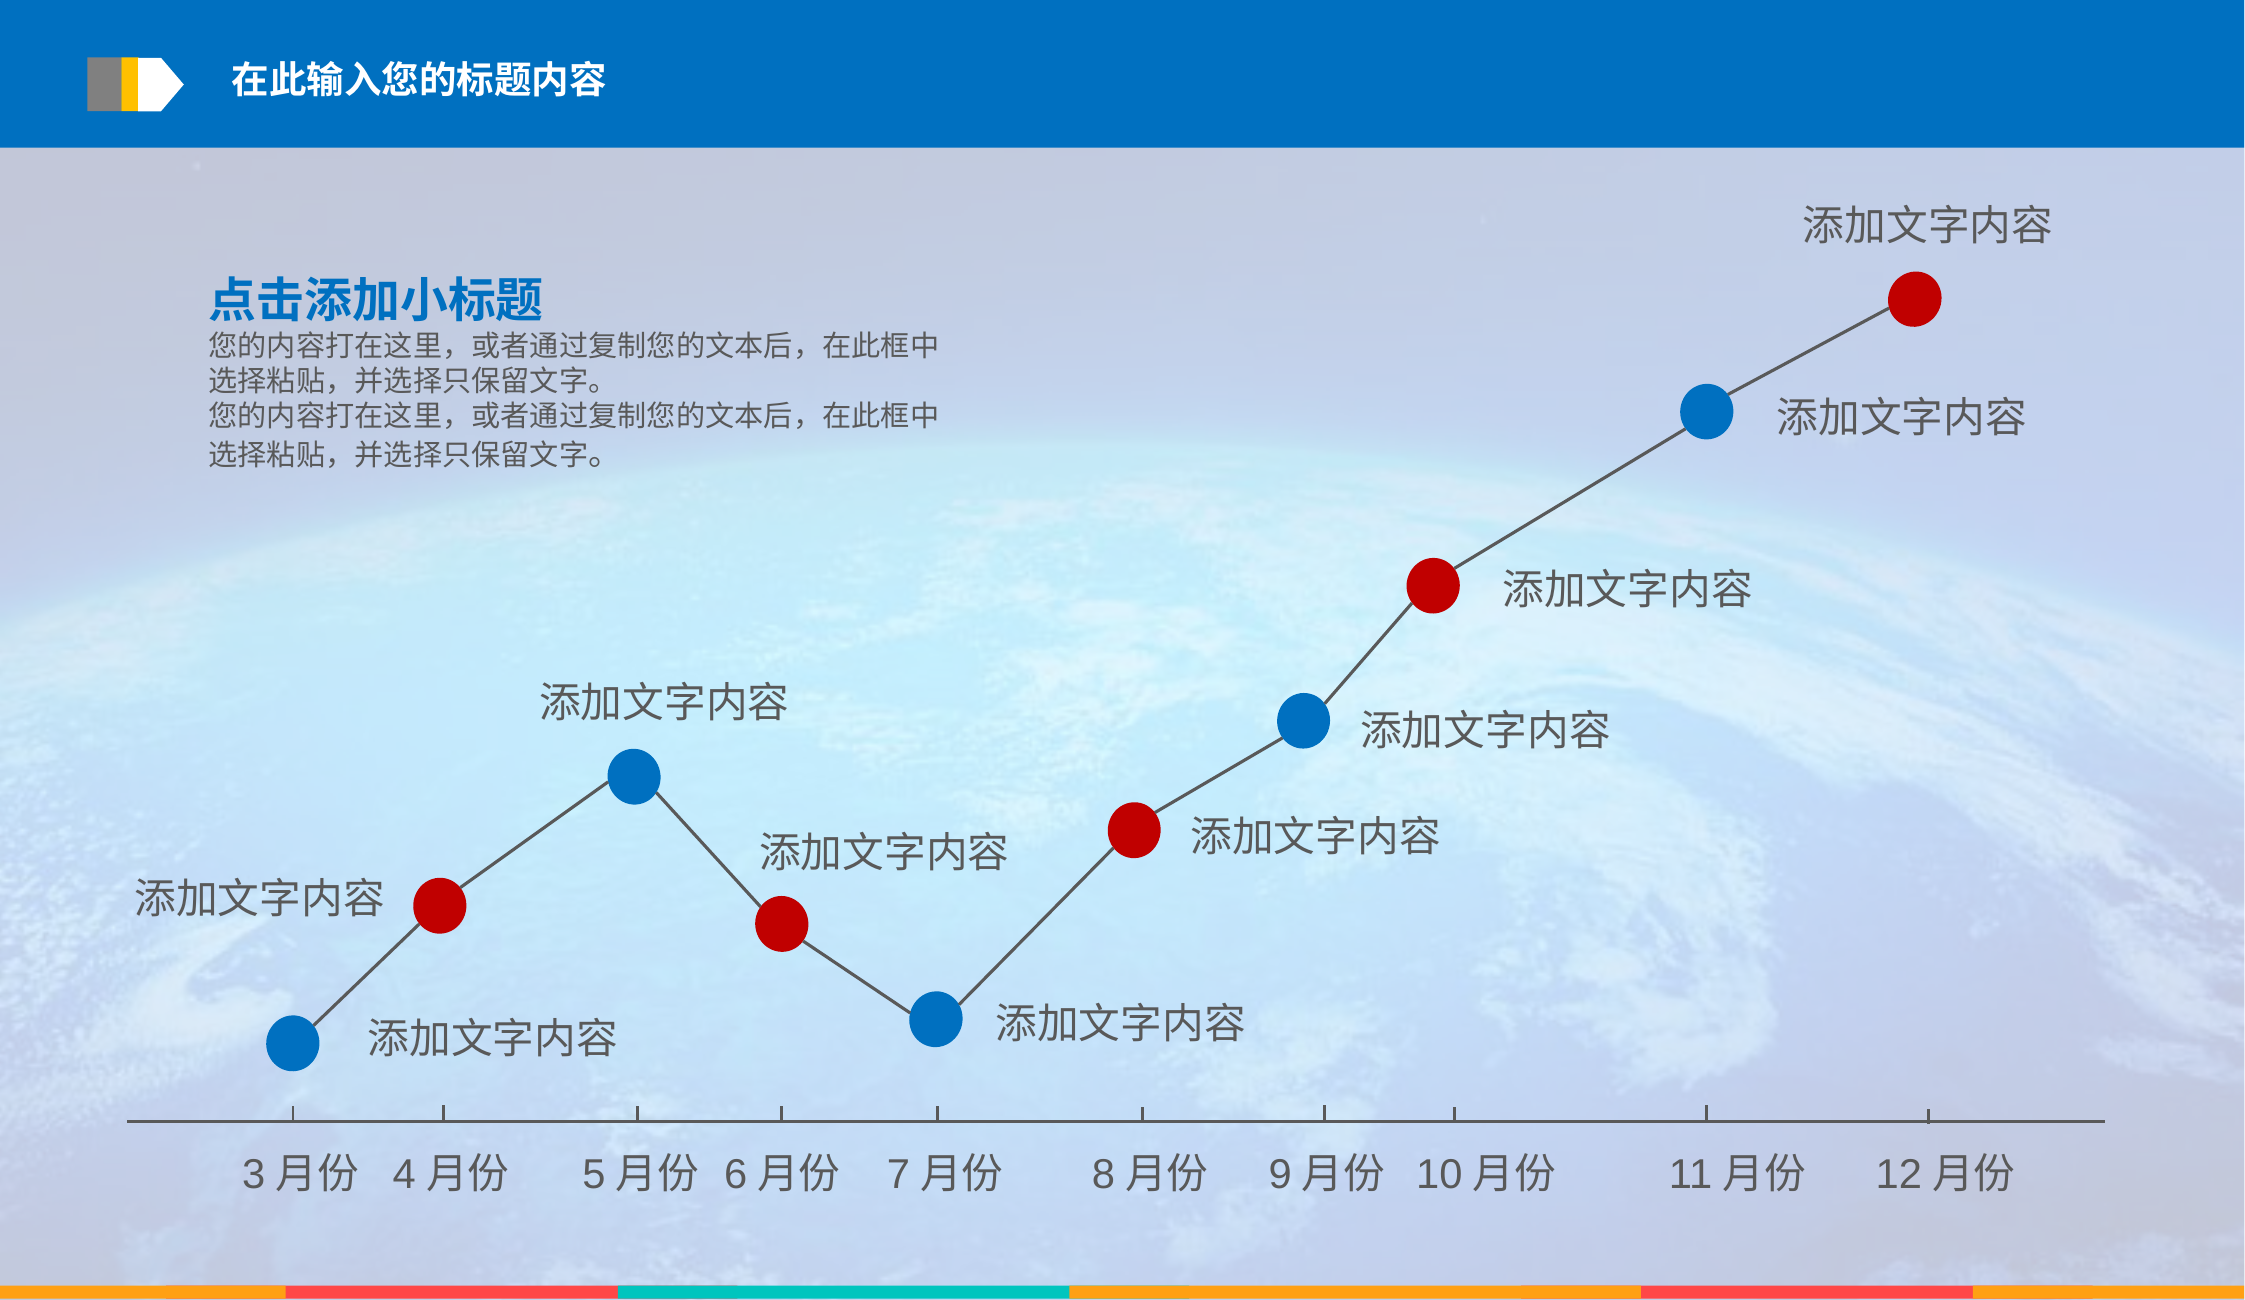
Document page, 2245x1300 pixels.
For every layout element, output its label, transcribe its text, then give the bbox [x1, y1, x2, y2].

text_box 12月份 [1858, 1138, 2033, 1206]
text_box [909, 991, 963, 1048]
text_box 添加文字内容 [1173, 801, 1459, 869]
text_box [1454, 428, 1686, 569]
text_box [1888, 271, 1942, 327]
text_box 10月份 [1399, 1138, 1573, 1206]
text_box [1107, 802, 1161, 859]
text_box 8月份 [1074, 1138, 1226, 1206]
text_box 5月份 [565, 1138, 707, 1206]
text_box 添加文字内容 [350, 1003, 636, 1071]
text_box [607, 748, 661, 805]
text_box [266, 1015, 320, 1072]
text_box [413, 877, 467, 934]
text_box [127, 1104, 2105, 1125]
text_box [958, 847, 1114, 1005]
text_box 添加文字内容 [522, 667, 807, 735]
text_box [313, 923, 420, 1026]
text_box [617, 1284, 1068, 1300]
text_box 添加文字内容 [1343, 695, 1628, 763]
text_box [1154, 737, 1283, 813]
text_box [1680, 383, 1734, 440]
text_box 11月份 [1652, 1138, 1823, 1206]
text_box [0, 0, 2245, 149]
text_box 在此输入您的标题内容 [219, 49, 998, 108]
text_box 添加文字内容 [117, 863, 403, 931]
text_box 6月份 [707, 1138, 858, 1206]
text_box 3月份 [225, 1138, 375, 1206]
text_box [656, 792, 761, 907]
text_box [1406, 557, 1460, 614]
text_box [287, 1284, 617, 1300]
text_box 添加文字内容 [1485, 554, 1771, 622]
text_box 点击添加小标题 您的内容打在这里，或者通过复制您的文本后，在此框中选择粘贴，并选择只保留文字。 您的内容打在这里，或者通过复制您的文本后，在此框中选择粘贴，并选择只保留文字。 [191, 203, 969, 481]
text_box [802, 940, 911, 1013]
text_box [755, 895, 809, 952]
text_box [1972, 1284, 2245, 1300]
text_box 添加文字内容 [1786, 190, 2071, 258]
text_box 添加文字内容 [1759, 382, 2045, 449]
text_box [1277, 692, 1331, 749]
text_box 添加文字内容 [761, 817, 1027, 885]
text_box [1324, 602, 1413, 704]
text_box 7月份 [869, 1138, 1021, 1206]
text_box 4月份 [375, 1138, 527, 1206]
text_box 添加文字内容 [978, 988, 1264, 1056]
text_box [87, 57, 184, 112]
text_box [0, 1284, 287, 1300]
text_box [1727, 307, 1890, 395]
text_box [1642, 1284, 1972, 1300]
text_box 9月份 [1251, 1138, 1399, 1206]
text_box [1068, 1284, 1642, 1300]
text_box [460, 781, 609, 888]
